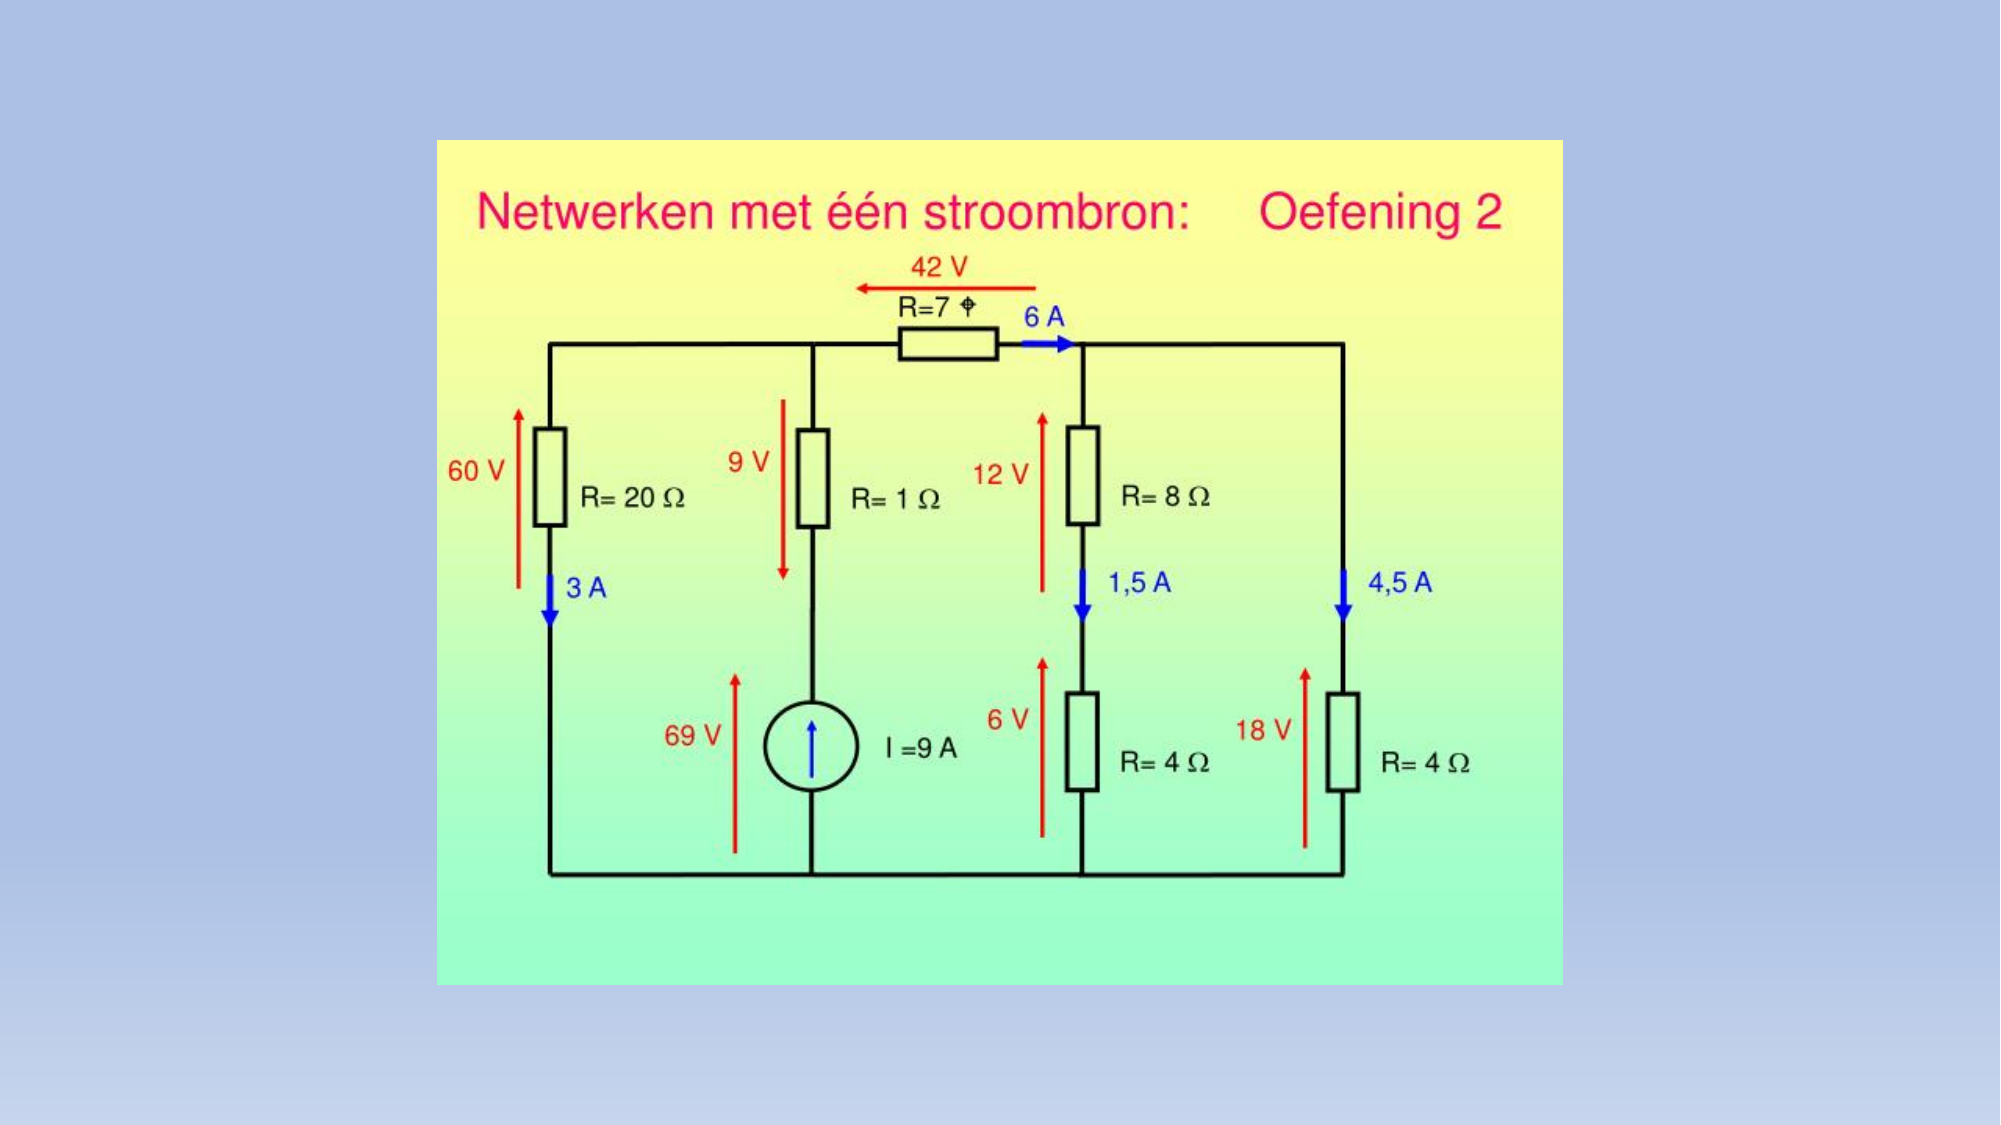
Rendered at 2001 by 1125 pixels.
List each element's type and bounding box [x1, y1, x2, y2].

picture [437, 140, 1563, 985]
